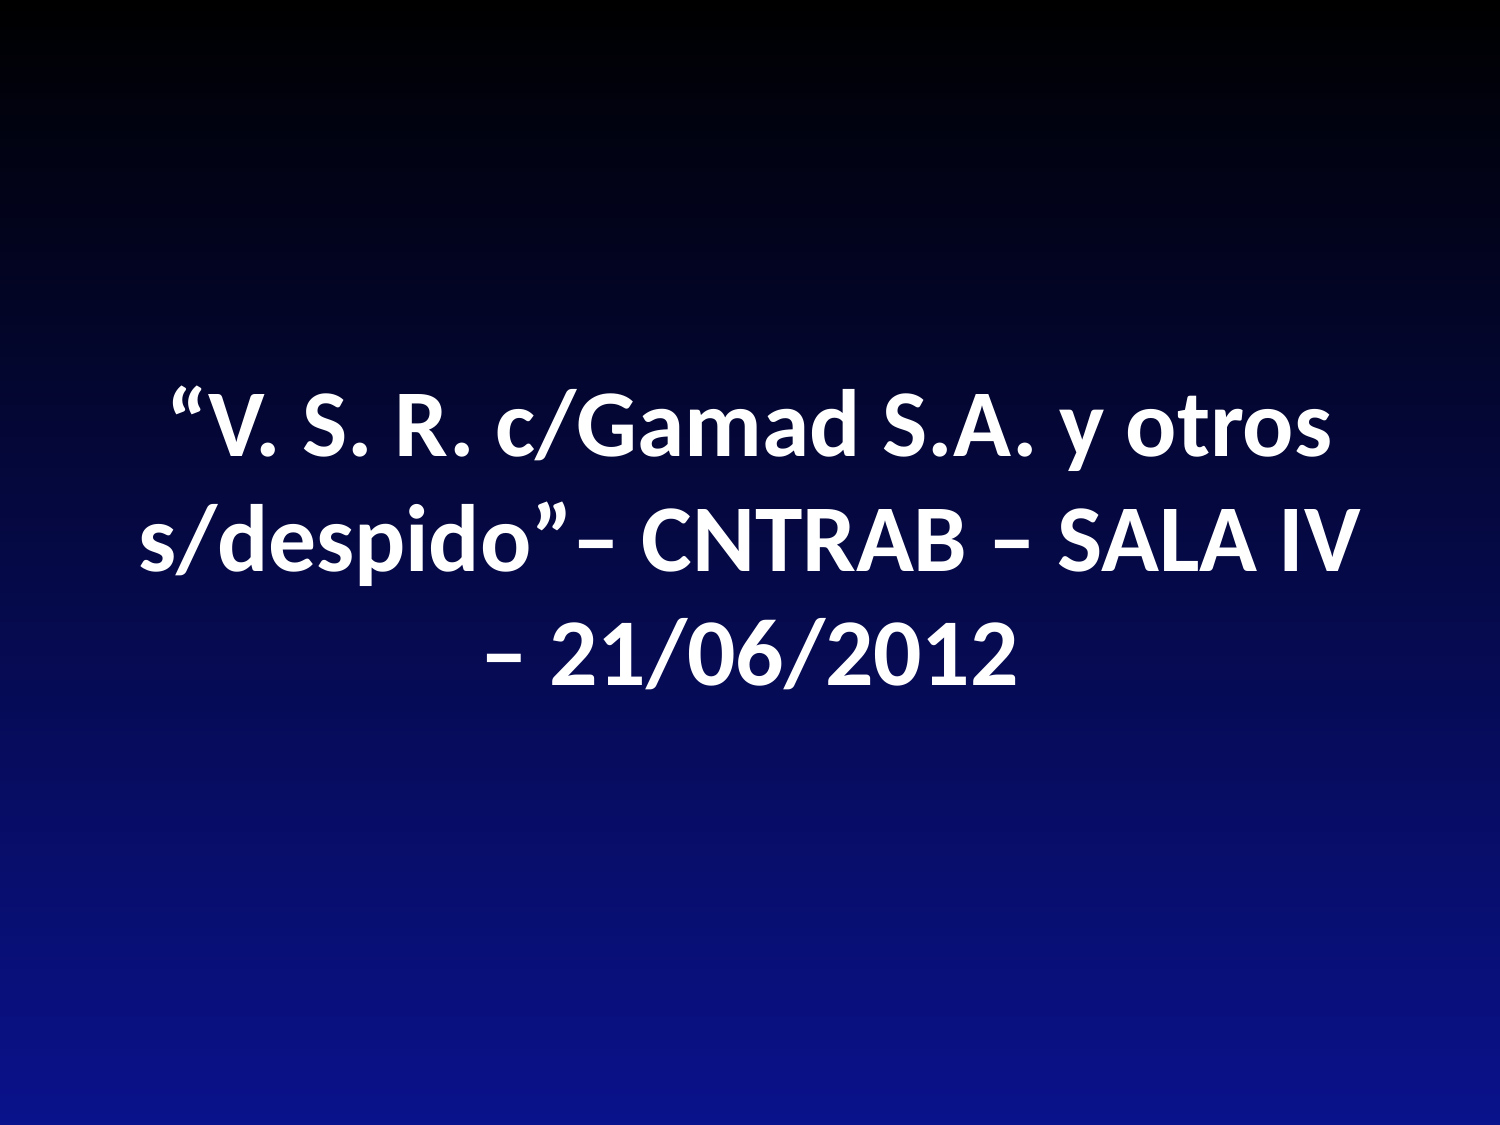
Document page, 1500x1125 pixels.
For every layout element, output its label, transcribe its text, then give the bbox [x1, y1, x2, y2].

title “V. S. R. c/Gamad S.A. y otros s/despido”– CNTRAB – SALA IV – 21/06/2012 [112, 349, 1388, 717]
